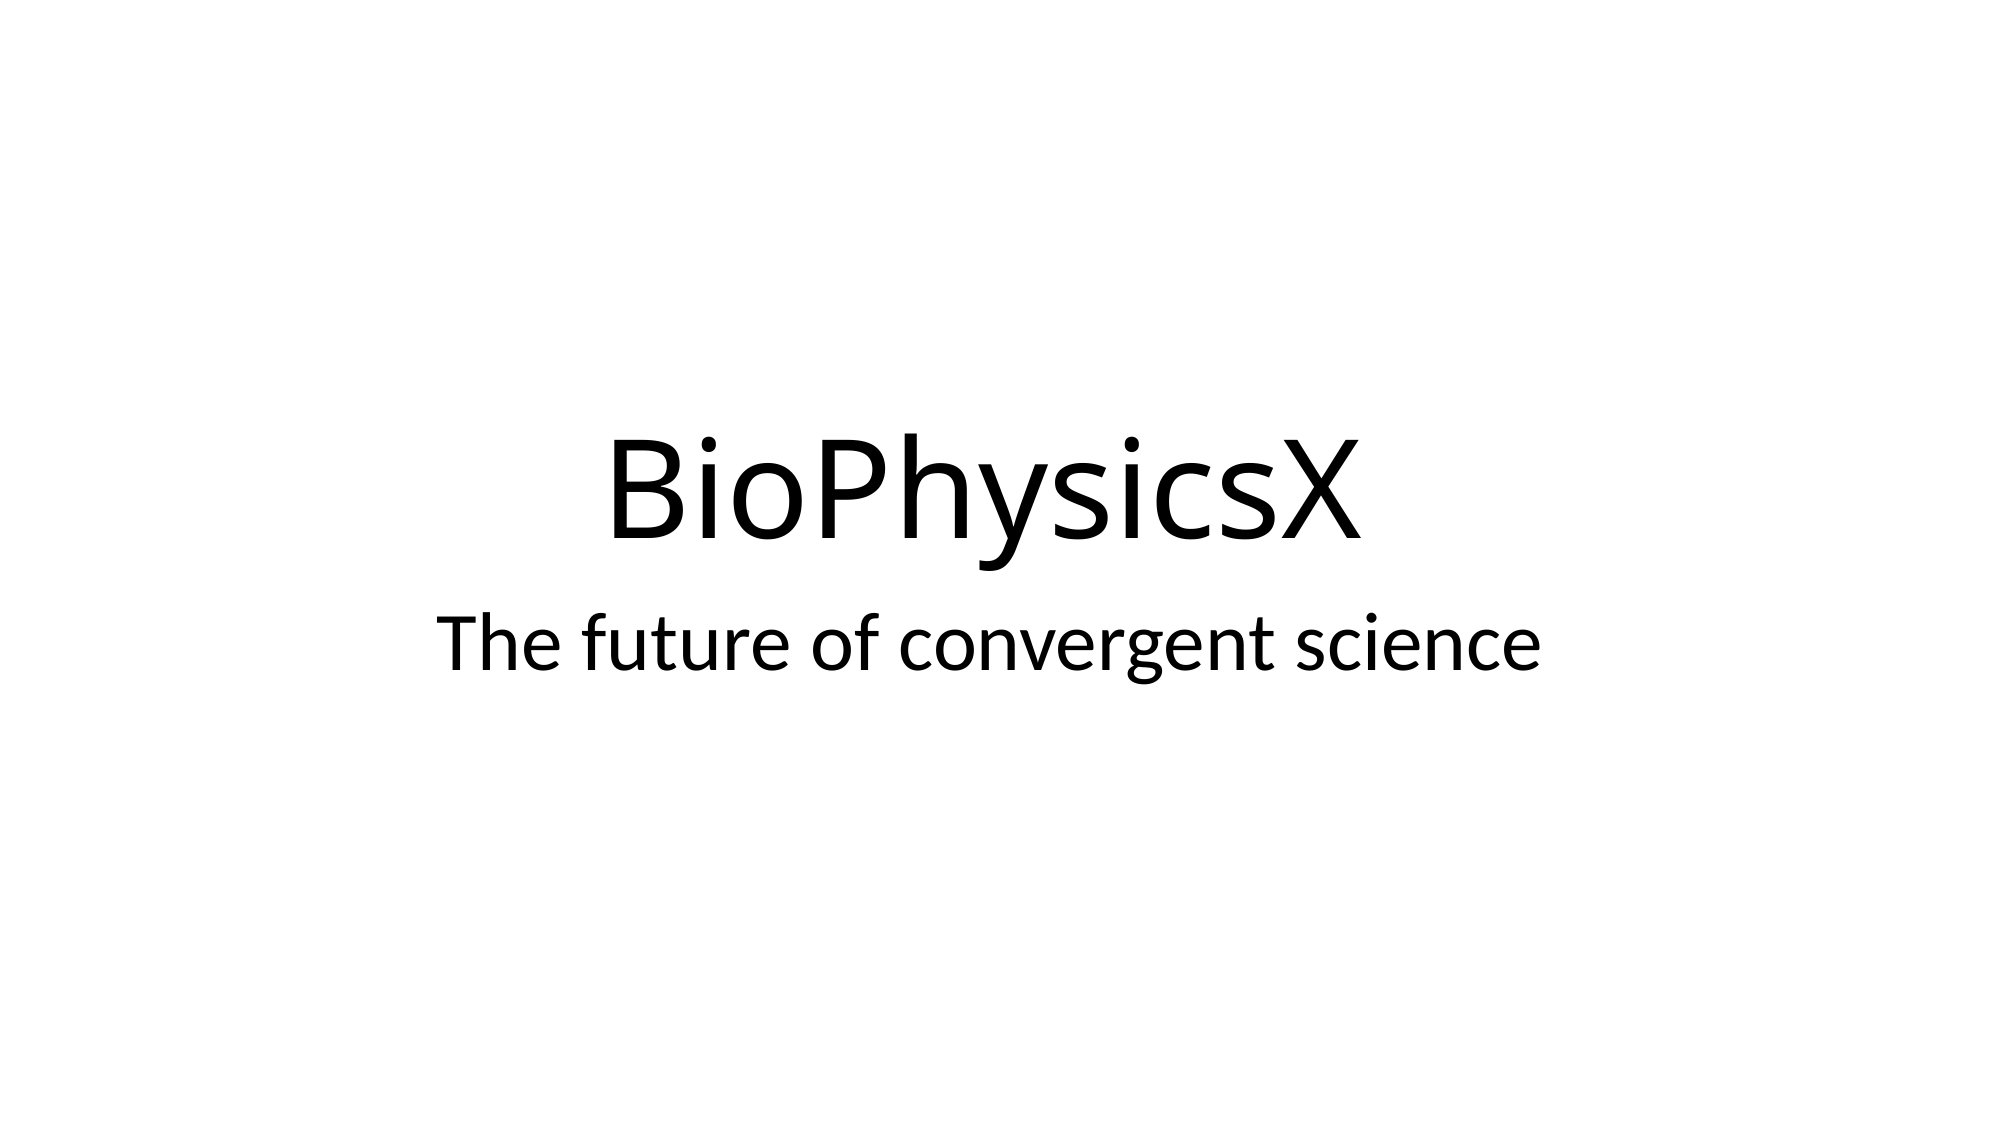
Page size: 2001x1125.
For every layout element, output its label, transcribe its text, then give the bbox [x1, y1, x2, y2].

title BioPhysicsX [249, 184, 1750, 576]
subtitle The future of convergent science [249, 590, 1750, 863]
